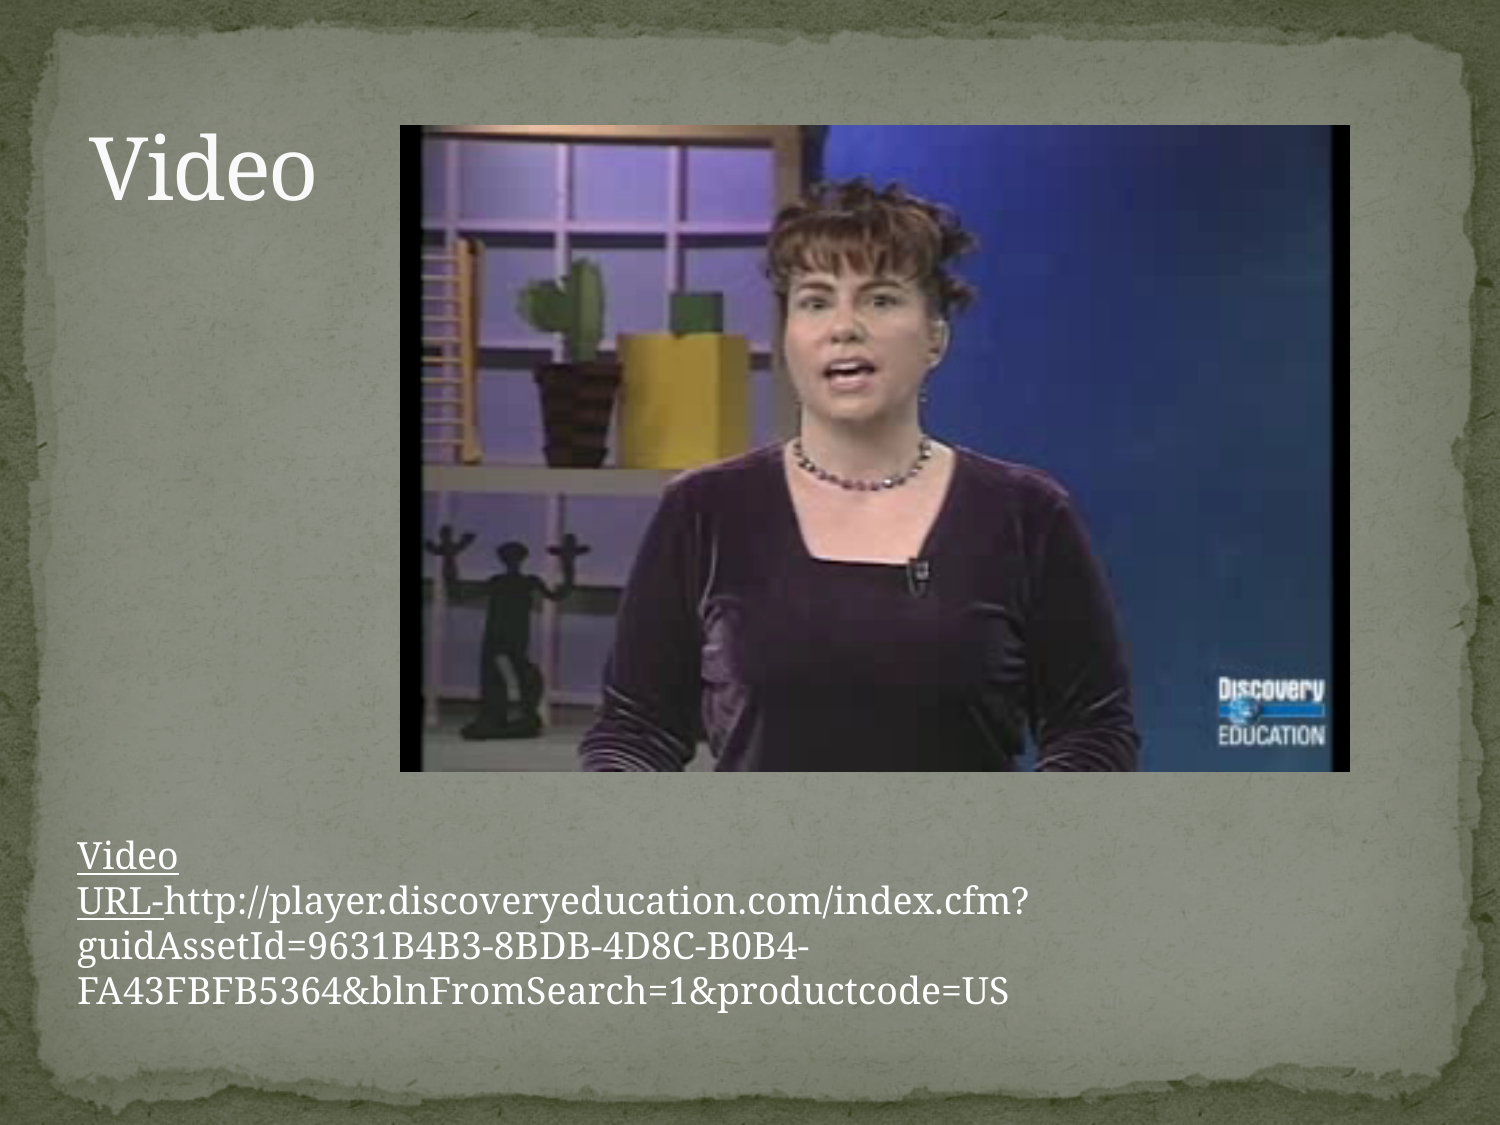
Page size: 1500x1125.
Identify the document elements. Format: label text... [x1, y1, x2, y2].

title Video [74, 24, 1425, 225]
text_box Video URL-http://player.discoveryeducation.com/index.cfm?guidAssetId=9631B4B3-8BDB-4D8C-B0B4-FA43FBFB5364&blnFromSearch=1&productcode=US [62, 824, 1125, 1020]
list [401, 125, 1350, 772]
